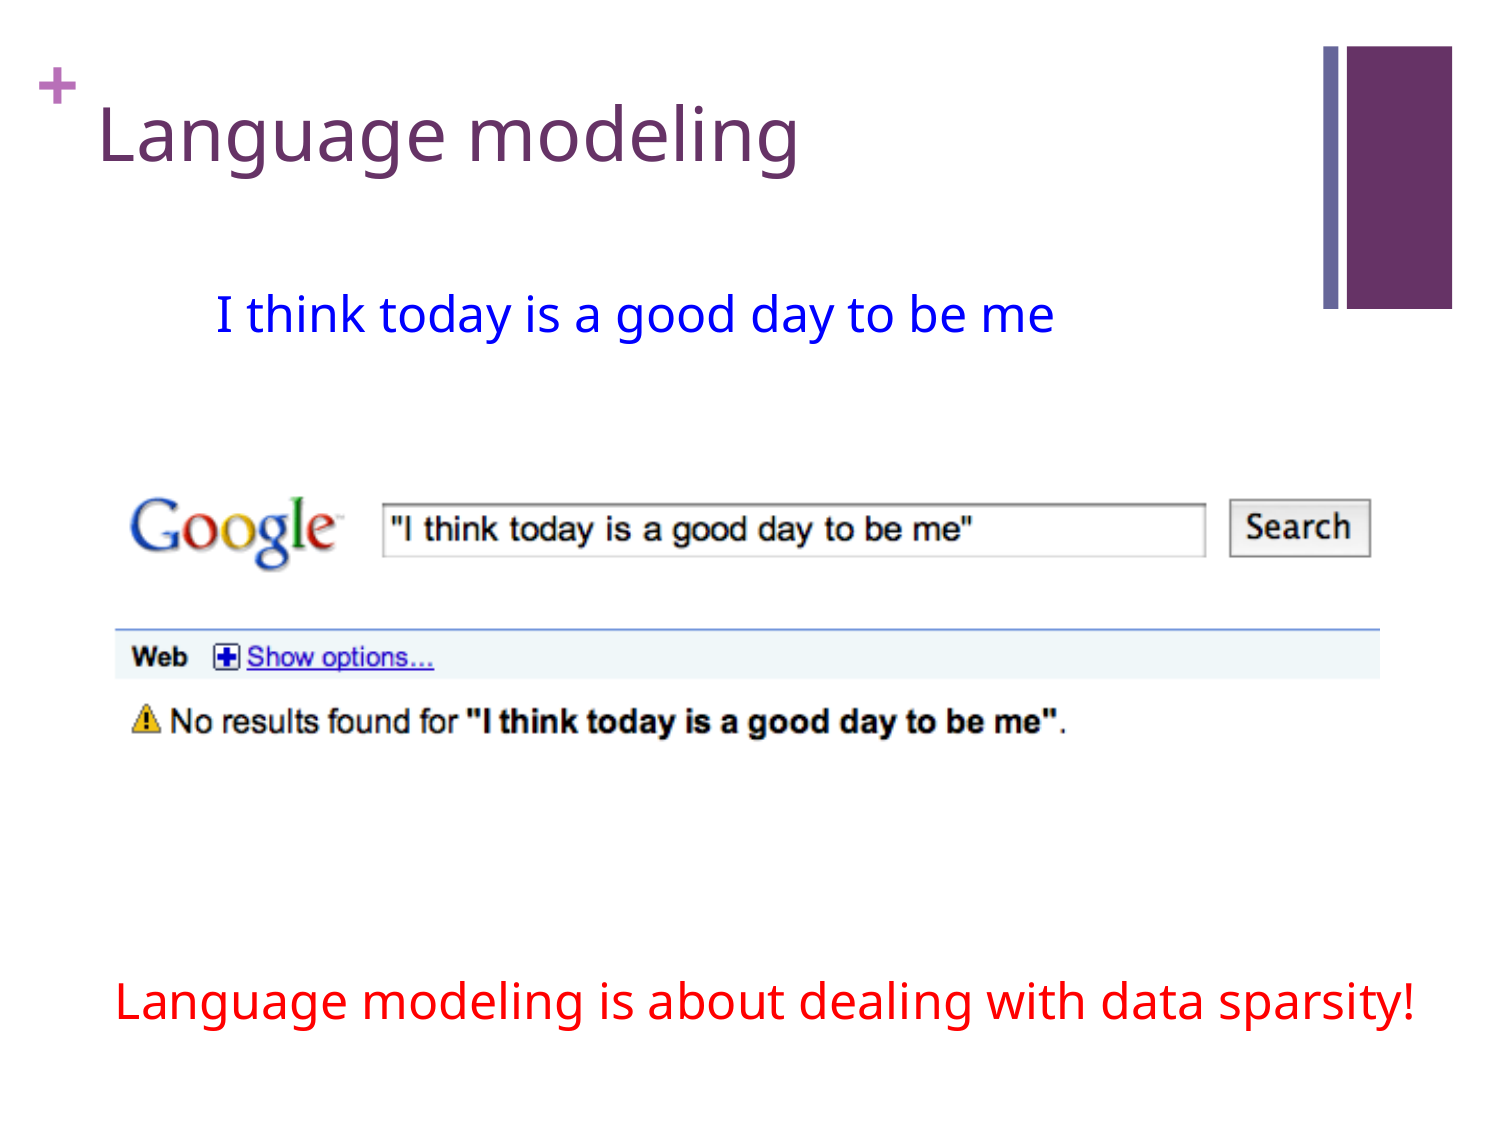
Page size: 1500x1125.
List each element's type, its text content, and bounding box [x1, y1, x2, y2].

title Language modeling [81, 79, 1322, 263]
picture [99, 466, 1380, 763]
text_box I think today is a good day to be me [201, 274, 1071, 350]
text_box Language modeling is about dealing with data sparsity! [99, 961, 1500, 1037]
